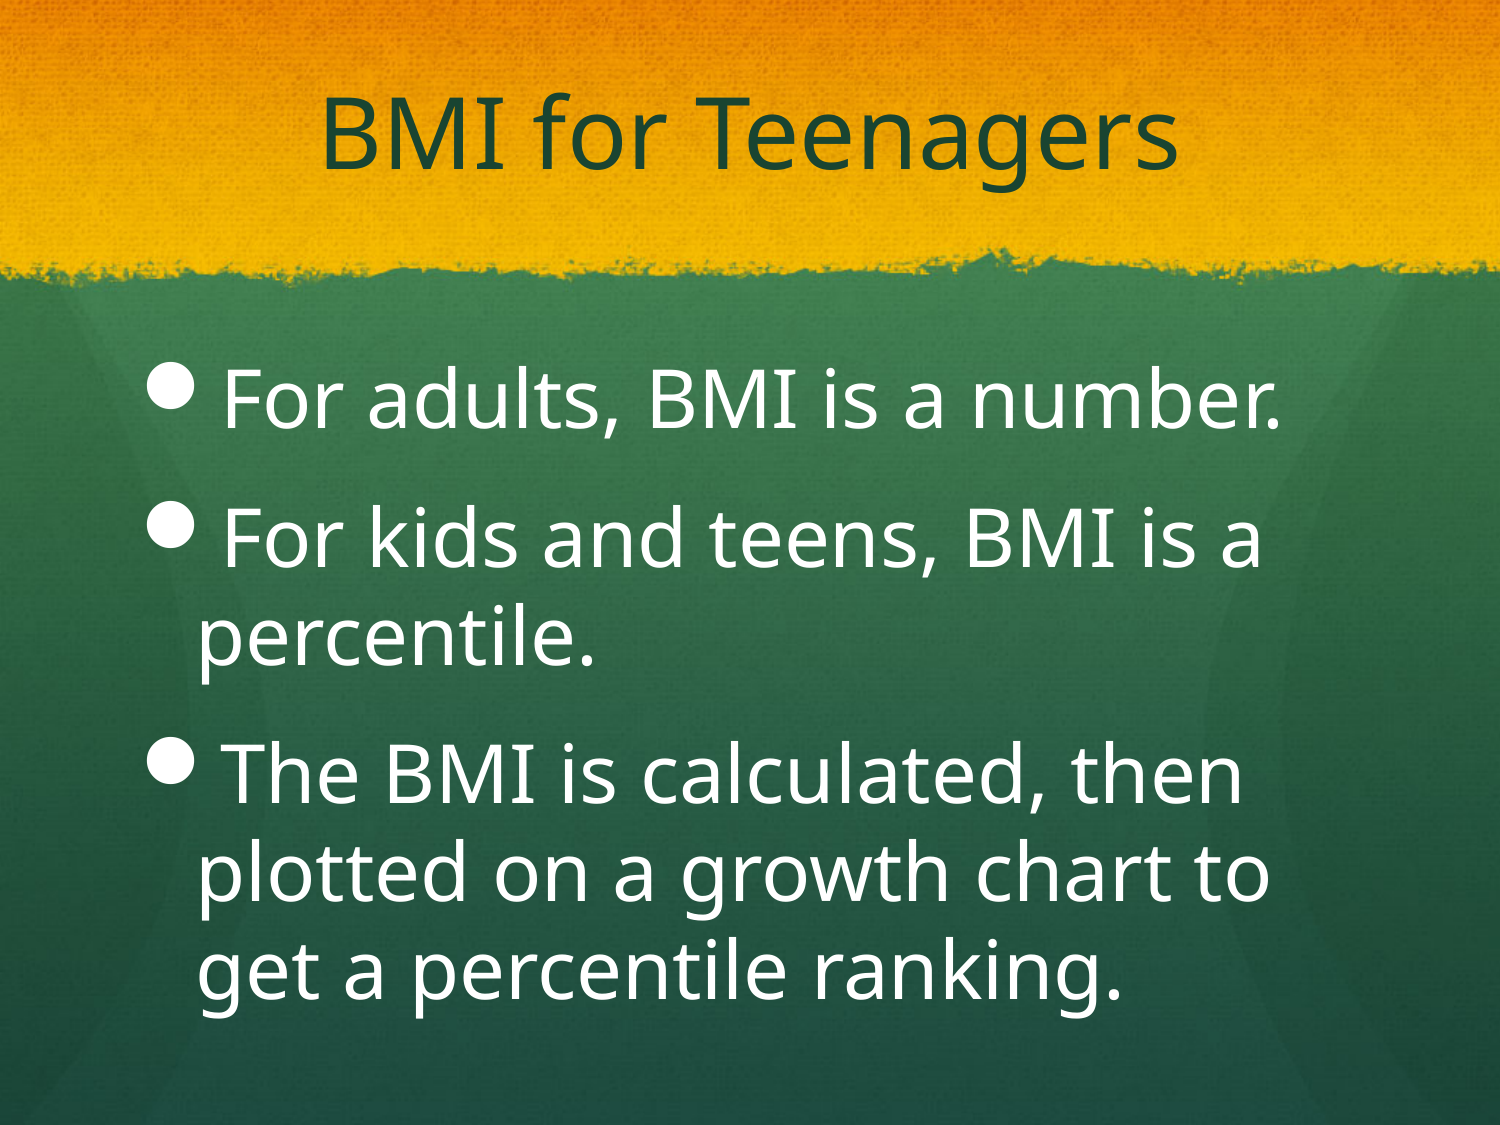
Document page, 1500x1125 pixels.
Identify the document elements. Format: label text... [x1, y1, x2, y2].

title BMI for Teenagers [125, 13, 1375, 246]
list For adults, BMI is a number. For kids and teens, BMI is a percentile. The BMI is calculated, then plotted on a growth chart to get a percentile ranking. [125, 339, 1375, 1026]
picture [0, 0, 1500, 1125]
